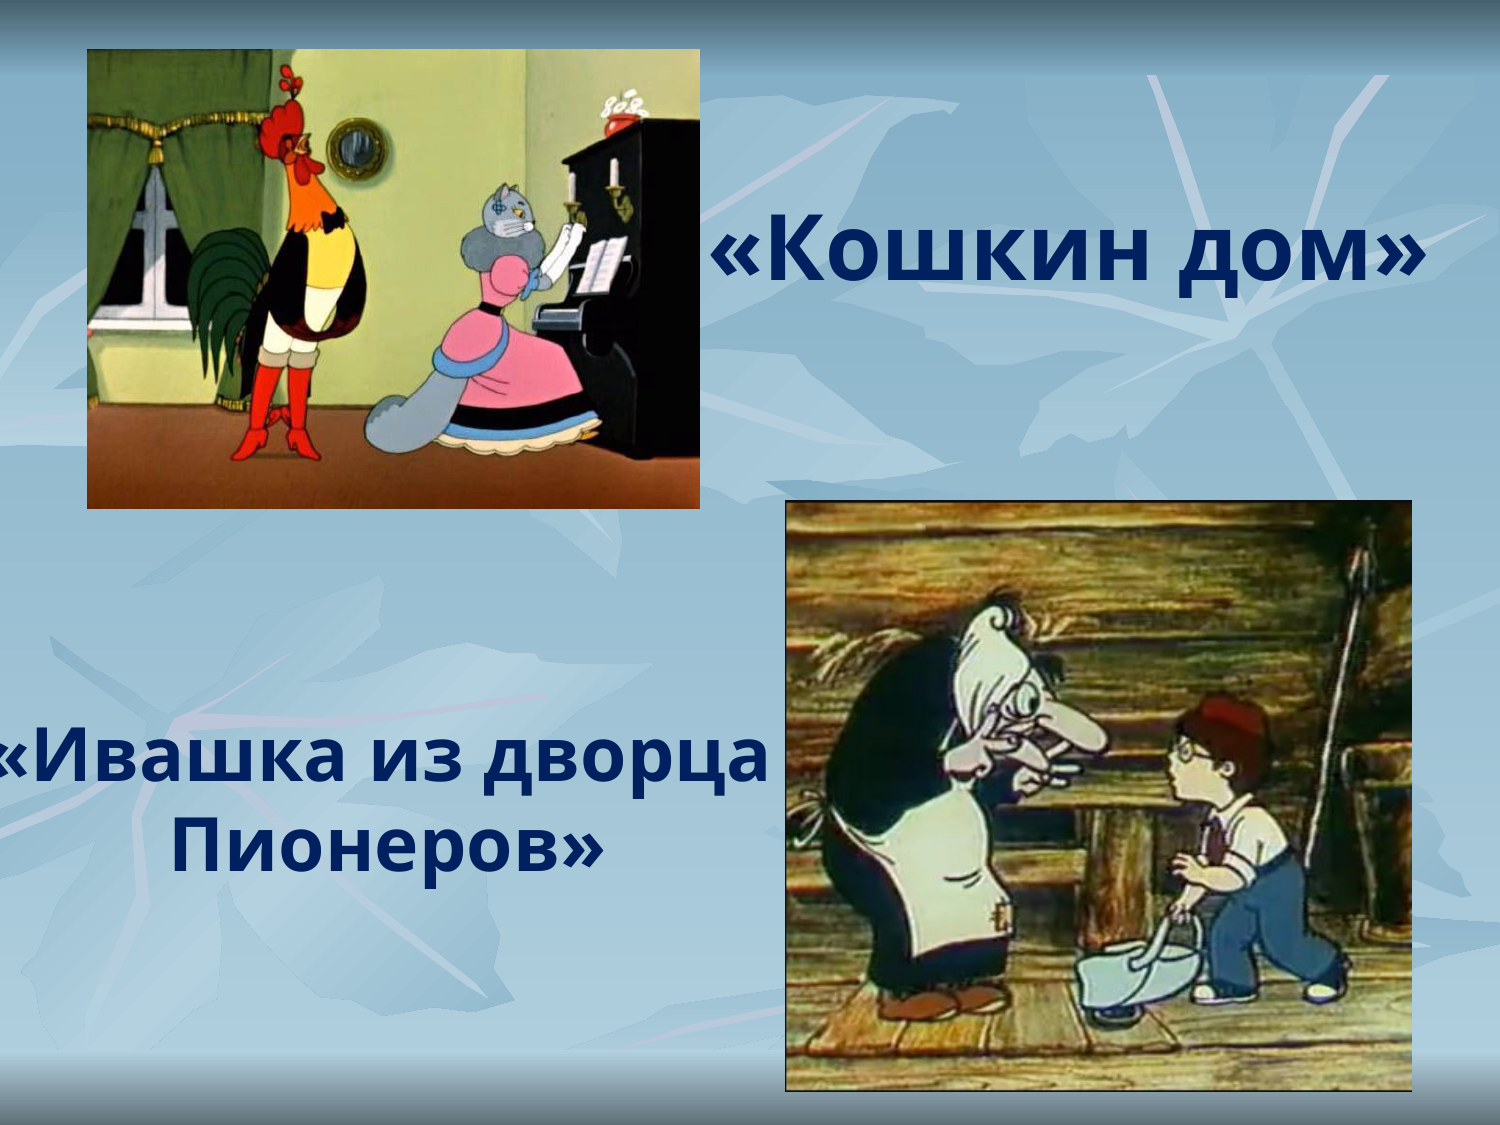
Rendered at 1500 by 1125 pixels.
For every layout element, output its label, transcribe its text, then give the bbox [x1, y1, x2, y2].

text_box «Ивашка из дворца Пионеров» [0, 702, 779, 890]
title «Кошкин дом» [704, 149, 1500, 338]
picture [87, 49, 701, 510]
picture [784, 500, 1412, 1092]
